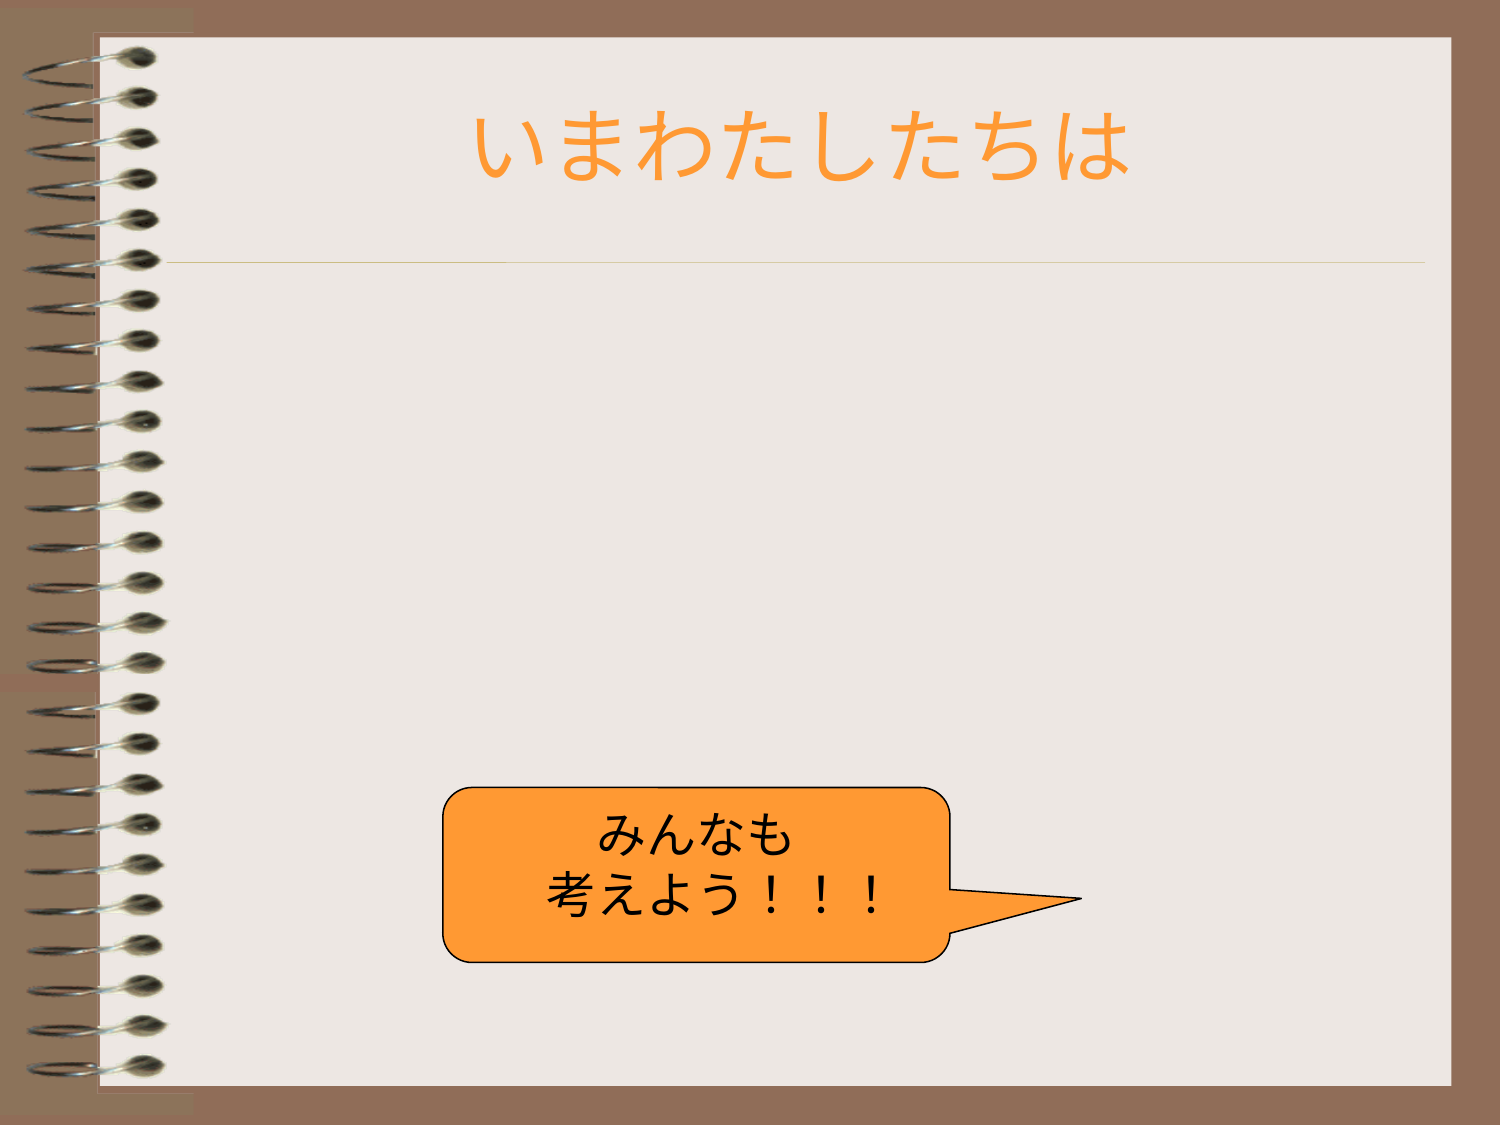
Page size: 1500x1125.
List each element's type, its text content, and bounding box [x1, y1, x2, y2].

picture [0, 692, 194, 1115]
text_box みんなも 考えよう！！！ [442, 787, 1082, 963]
picture [0, 8, 194, 674]
title いまわたしたちは [174, 50, 1425, 238]
